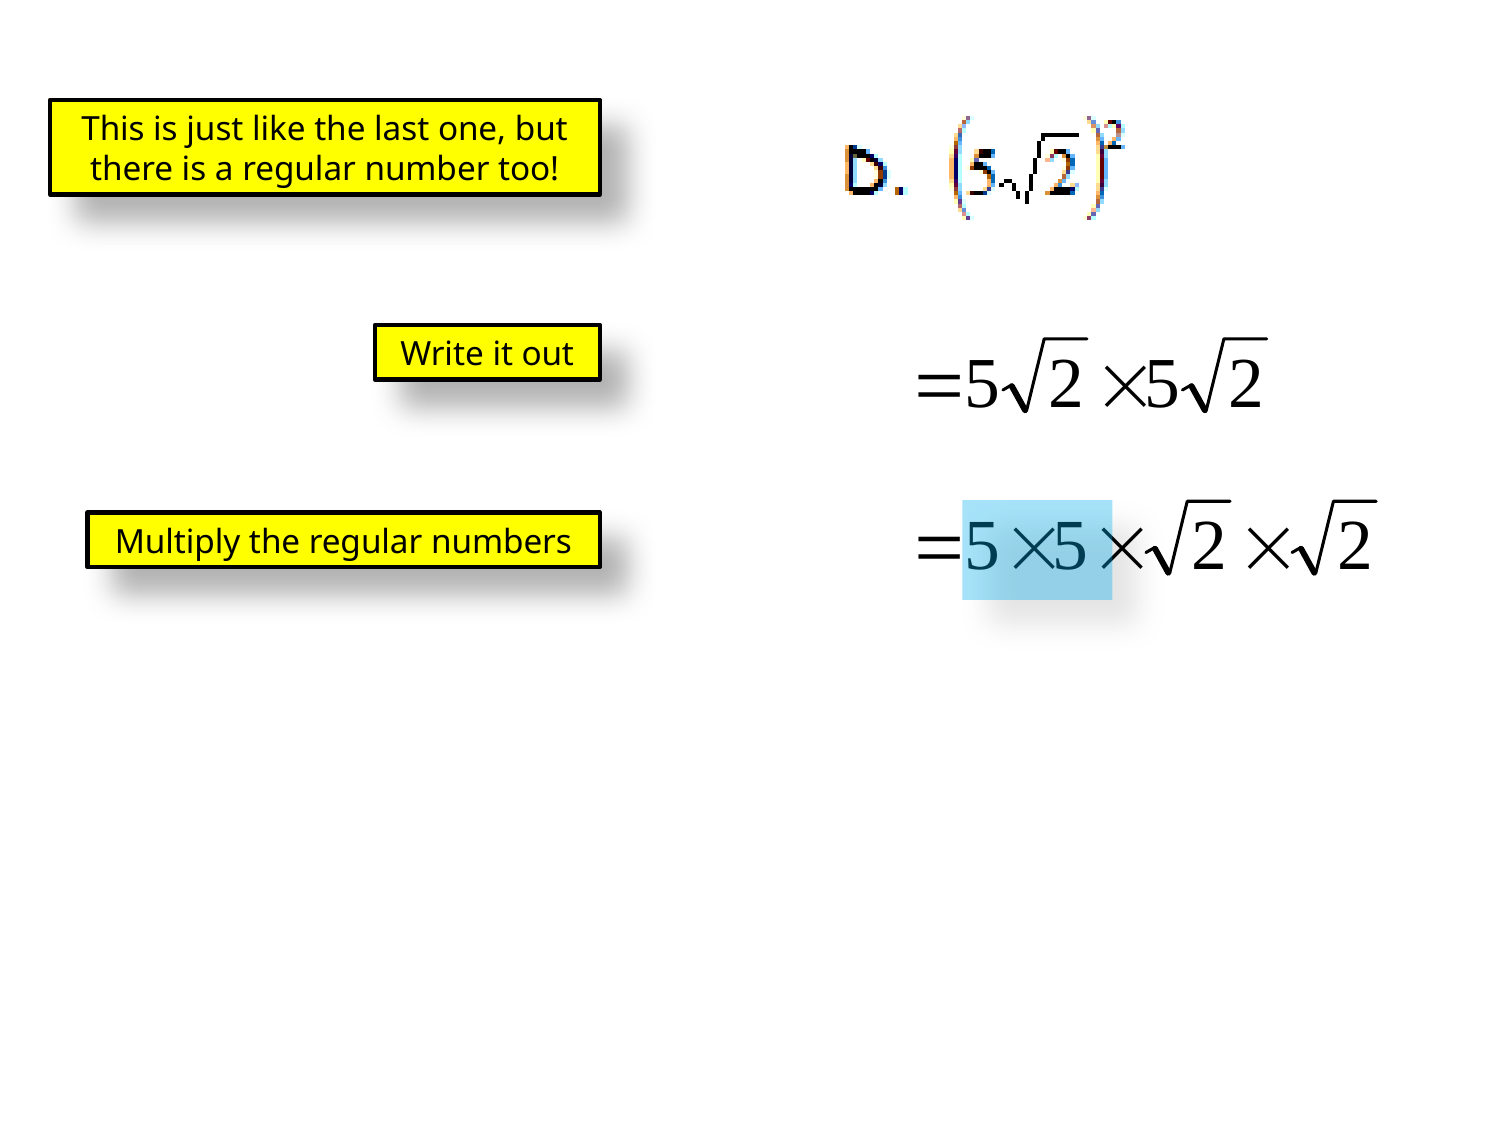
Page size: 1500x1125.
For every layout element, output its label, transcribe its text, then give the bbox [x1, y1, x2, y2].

text_box Multiply the regular numbers [87, 512, 600, 568]
text_box Write it out [374, 324, 600, 380]
picture [812, 37, 1213, 317]
text_box This is just like the last one, but there is a regular number too! [50, 99, 600, 195]
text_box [899, 485, 1390, 588]
text_box [960, 597, 1114, 602]
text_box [899, 323, 1282, 426]
